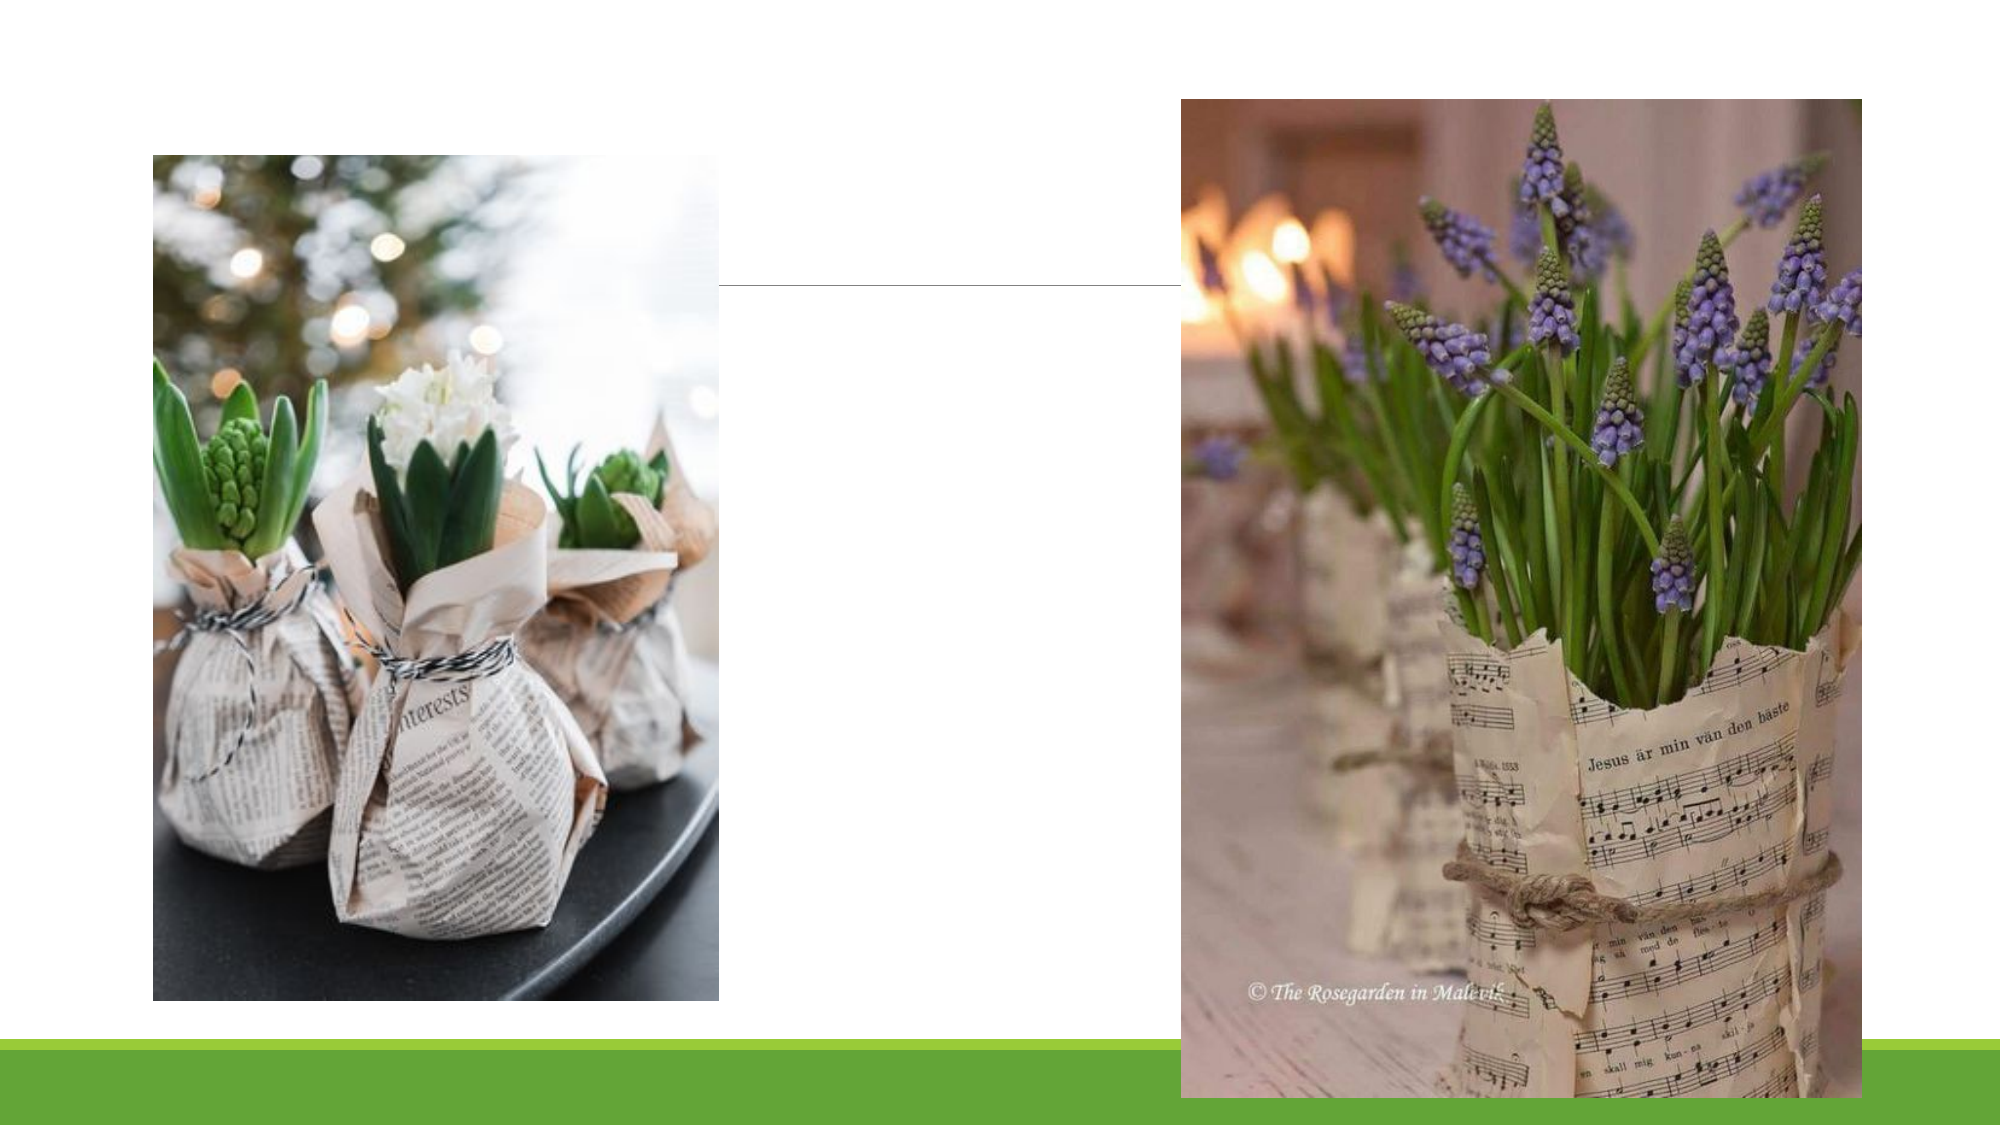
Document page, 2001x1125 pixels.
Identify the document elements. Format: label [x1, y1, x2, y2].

picture [153, 155, 719, 1002]
list [1181, 98, 1862, 1099]
